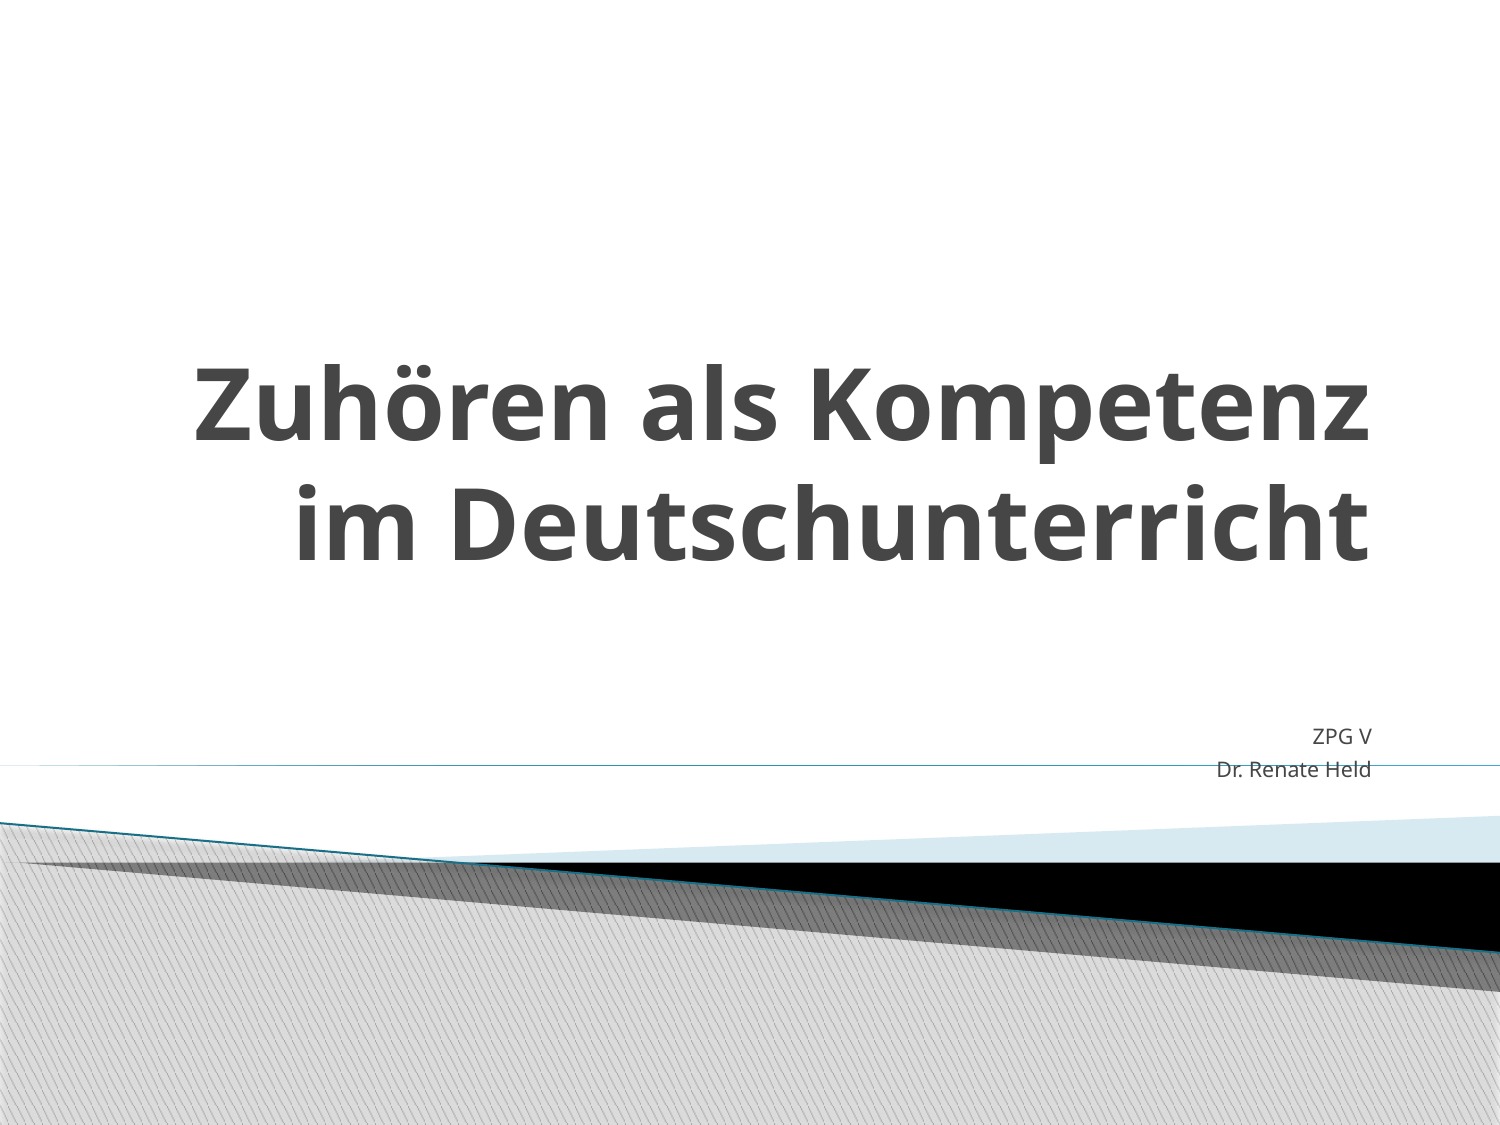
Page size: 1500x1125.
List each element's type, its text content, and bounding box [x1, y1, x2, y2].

picture [5, 862, 1500, 992]
subtitle ZPG V Dr. Renate Held [112, 716, 1388, 790]
title Zuhören als Kompetenz im Deutschunterricht [112, 287, 1388, 588]
